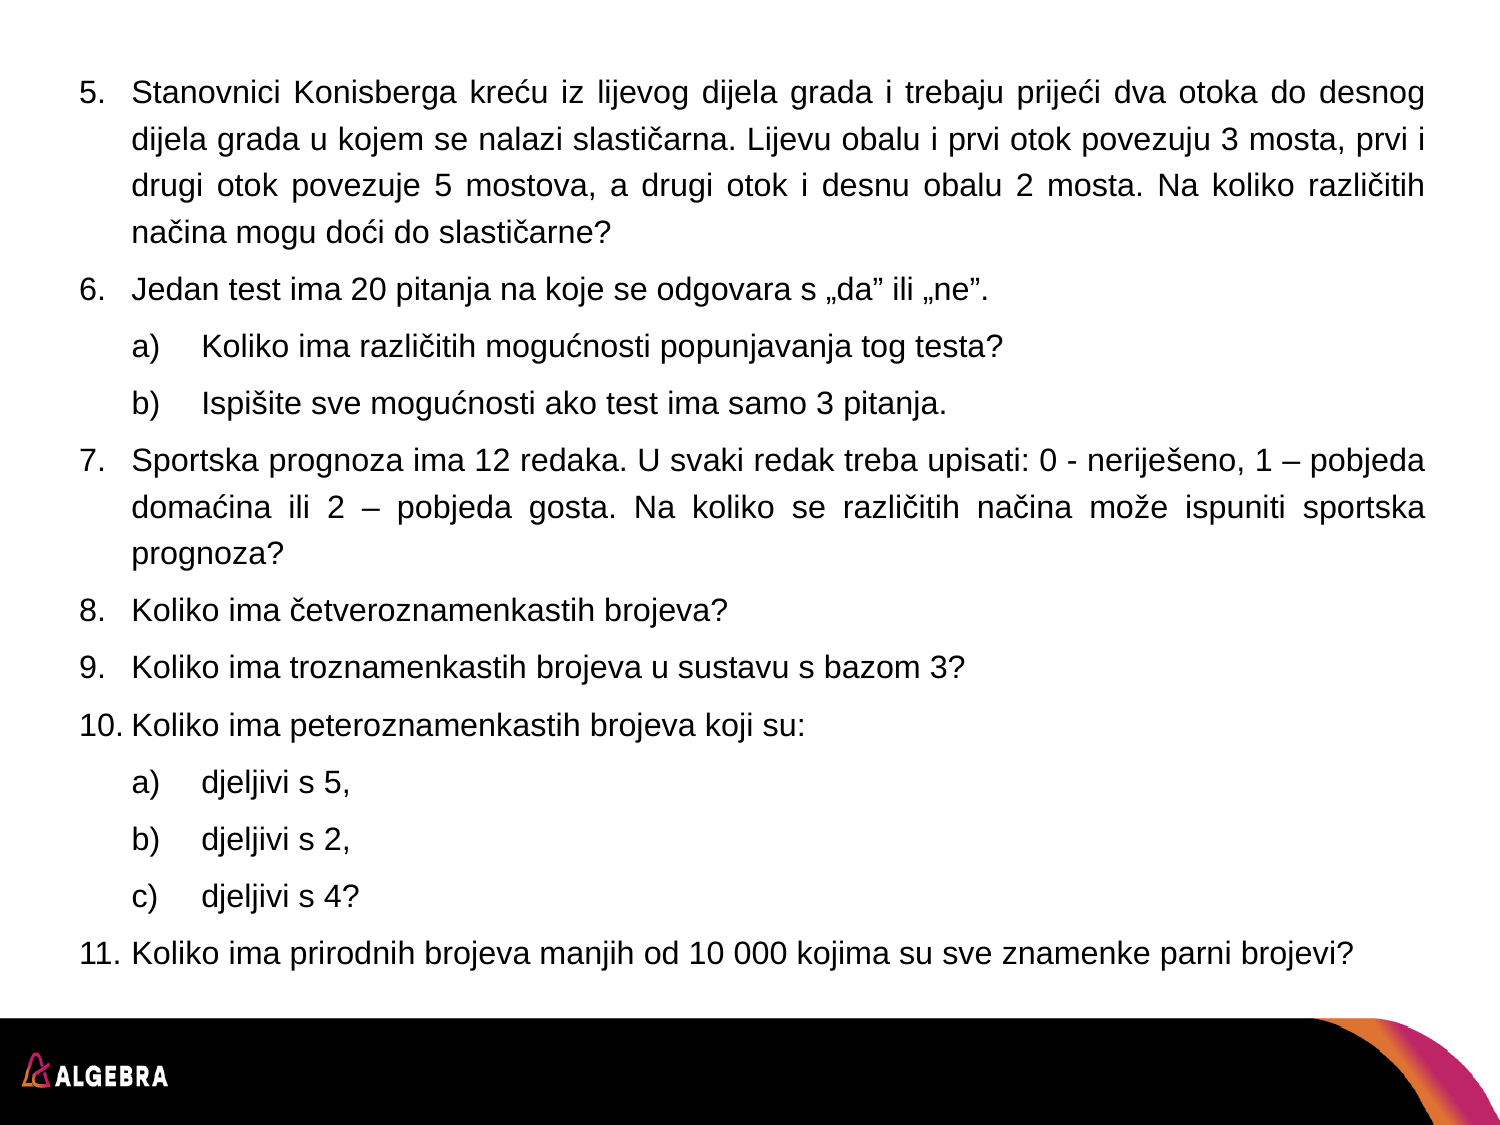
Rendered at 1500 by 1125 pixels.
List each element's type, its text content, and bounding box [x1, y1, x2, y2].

picture [0, 0, 1500, 1125]
list Stanovnici Konisberga kreću iz lijevog dijela grada i trebaju prijeći dva otoka do desnog dijela grada u kojem se nalazi slastičarna. Lijevu obalu i prvi otok povezuju 3 mosta, prvi i drugi otok povezuje 5 mostova, a drugi otok i desnu obalu 2 mosta. Na koliko različitih načina mogu doći do slastičarne? Jedan test ima 20 pitanja na koje se odgovara s „da” ili „ne”. Koliko ima različitih mogućnosti popunjavanja tog testa? Ispišite sve mogućnosti ako test ima samo 3 pitanja. Sportska prognoza ima 12 redaka. U svaki redak treba upisati: 0 - neriješeno, 1 – pobjeda domaćina ili 2 – pobjeda gosta. Na koliko se različitih načina može ispuniti sportska prognoza? Koliko ima četveroznamenkastih brojeva? Koliko ima troznamenkastih brojeva u sustavu s bazom 3? Koliko ima peteroznamenkastih brojeva koji su: djeljivi s 5, djeljivi s 2, djeljivi s 4? Koliko ima prirodnih brojeva manjih od 10 000 kojima su sve znamenke parni brojevi? [64, 56, 1442, 987]
